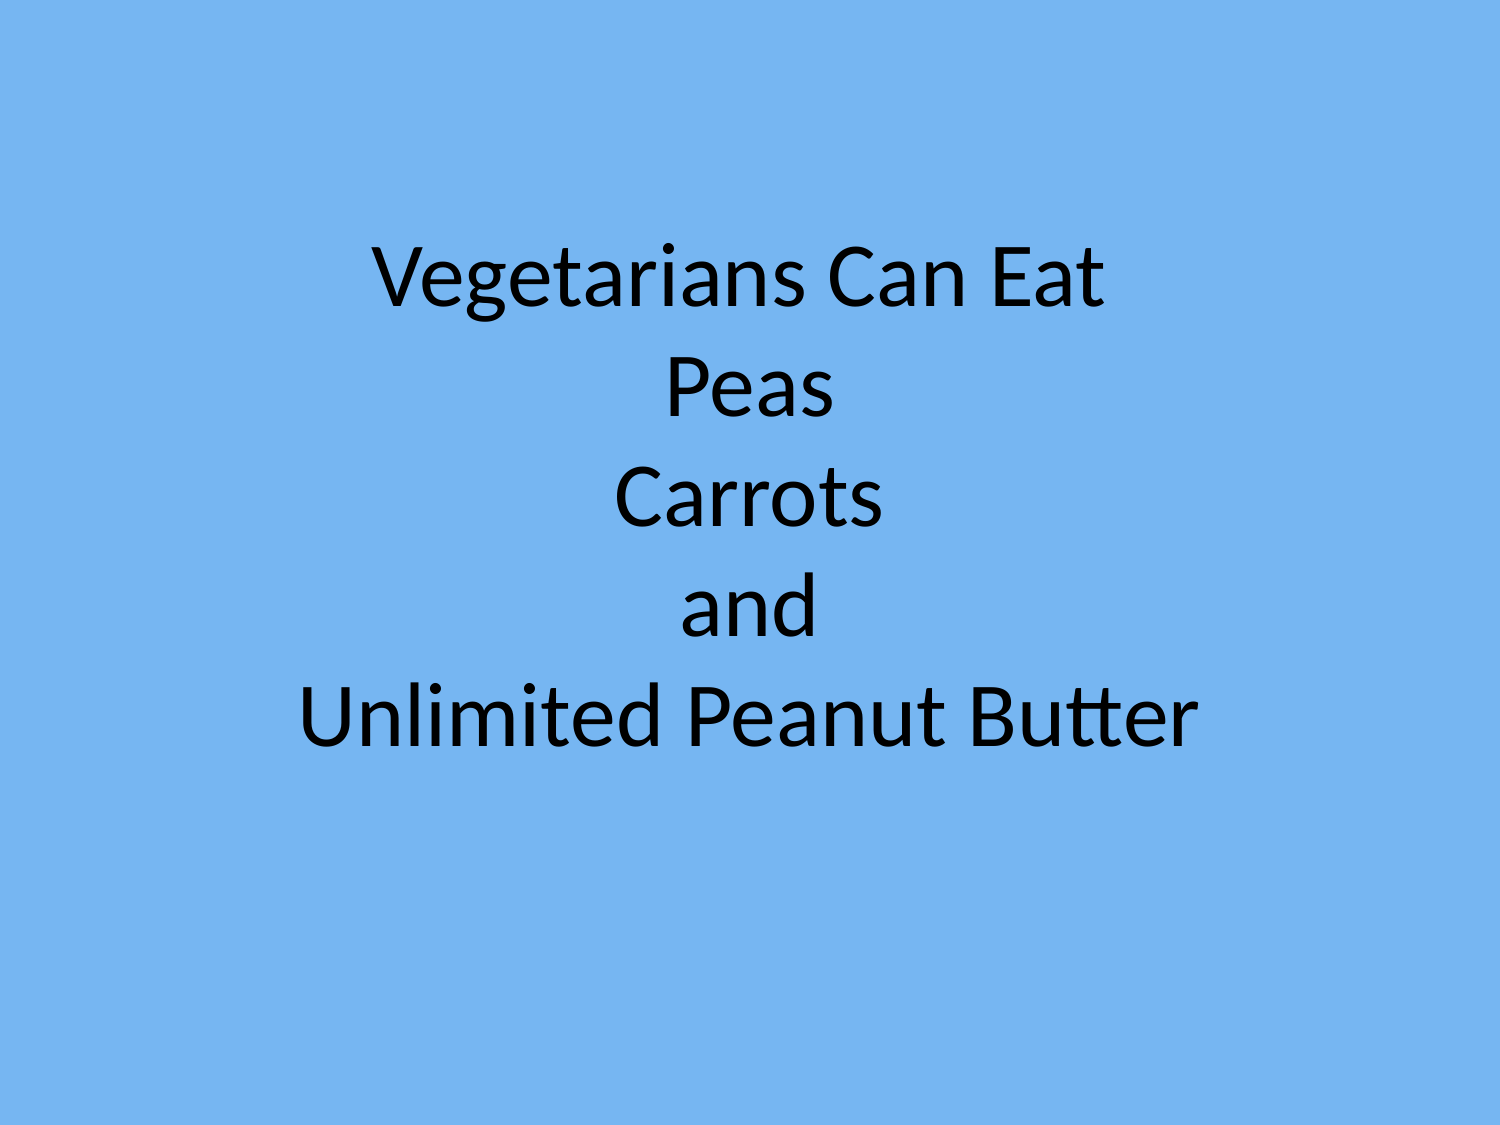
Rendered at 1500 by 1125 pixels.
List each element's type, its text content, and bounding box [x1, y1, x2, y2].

title Vegetarians Can Eat Peas Carrots and Unlimited Peanut Butter [75, 45, 1425, 935]
